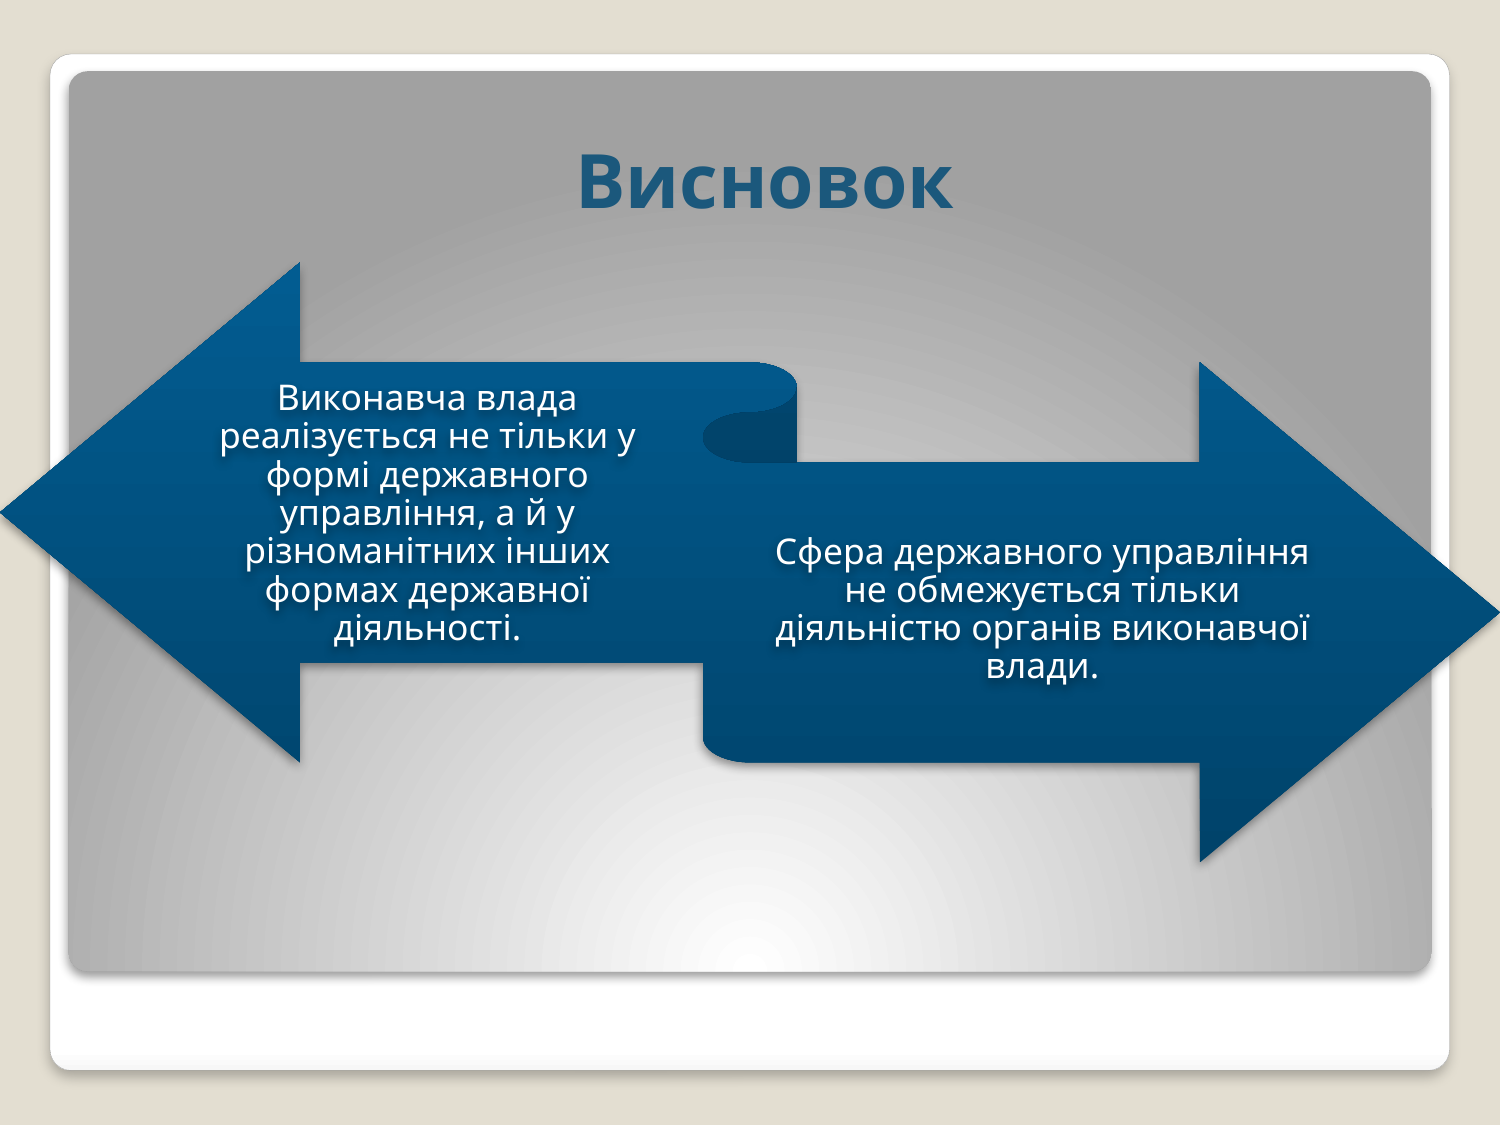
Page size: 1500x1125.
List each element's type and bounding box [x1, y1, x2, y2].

text_box [0, 0, 1500, 1125]
